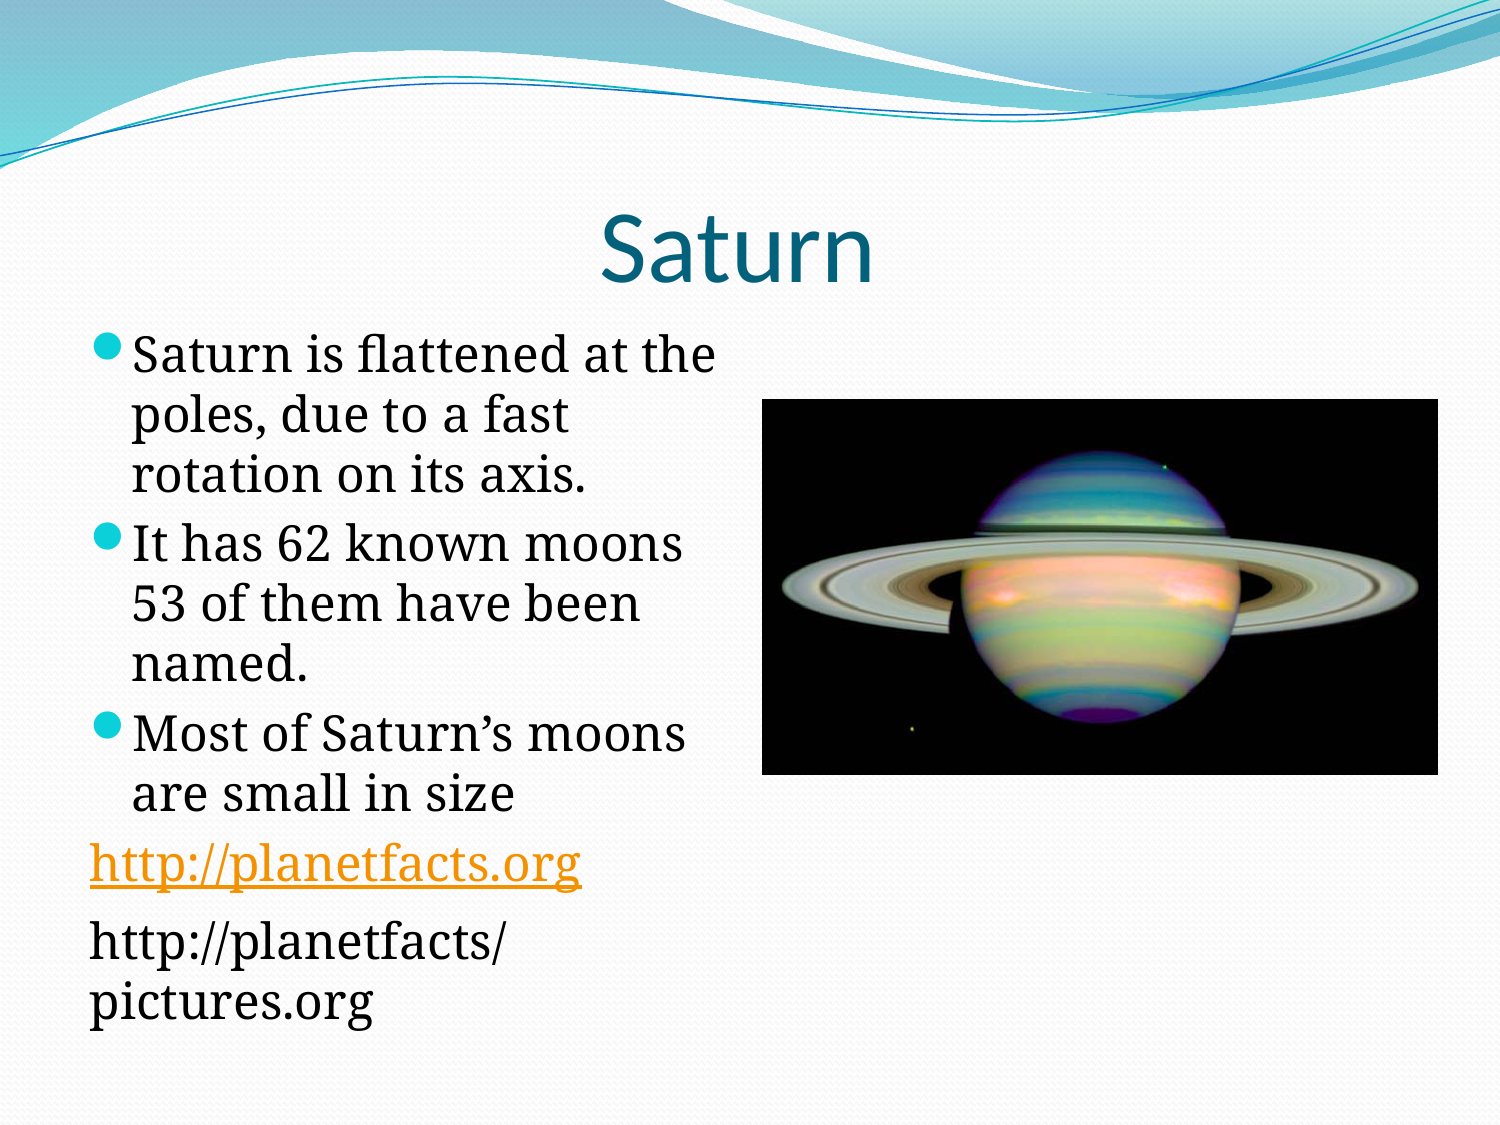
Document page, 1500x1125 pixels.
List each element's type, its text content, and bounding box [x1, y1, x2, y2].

list Saturn is flattened at the poles, due to a fast rotation on its axis. It has 62 known moons 53 of them have been named. Most of Saturn’s moons are small in size http://planetfacts.org http://planetfacts/pictures.org [75, 314, 738, 1043]
title Saturn [75, 115, 1425, 303]
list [762, 399, 1438, 776]
